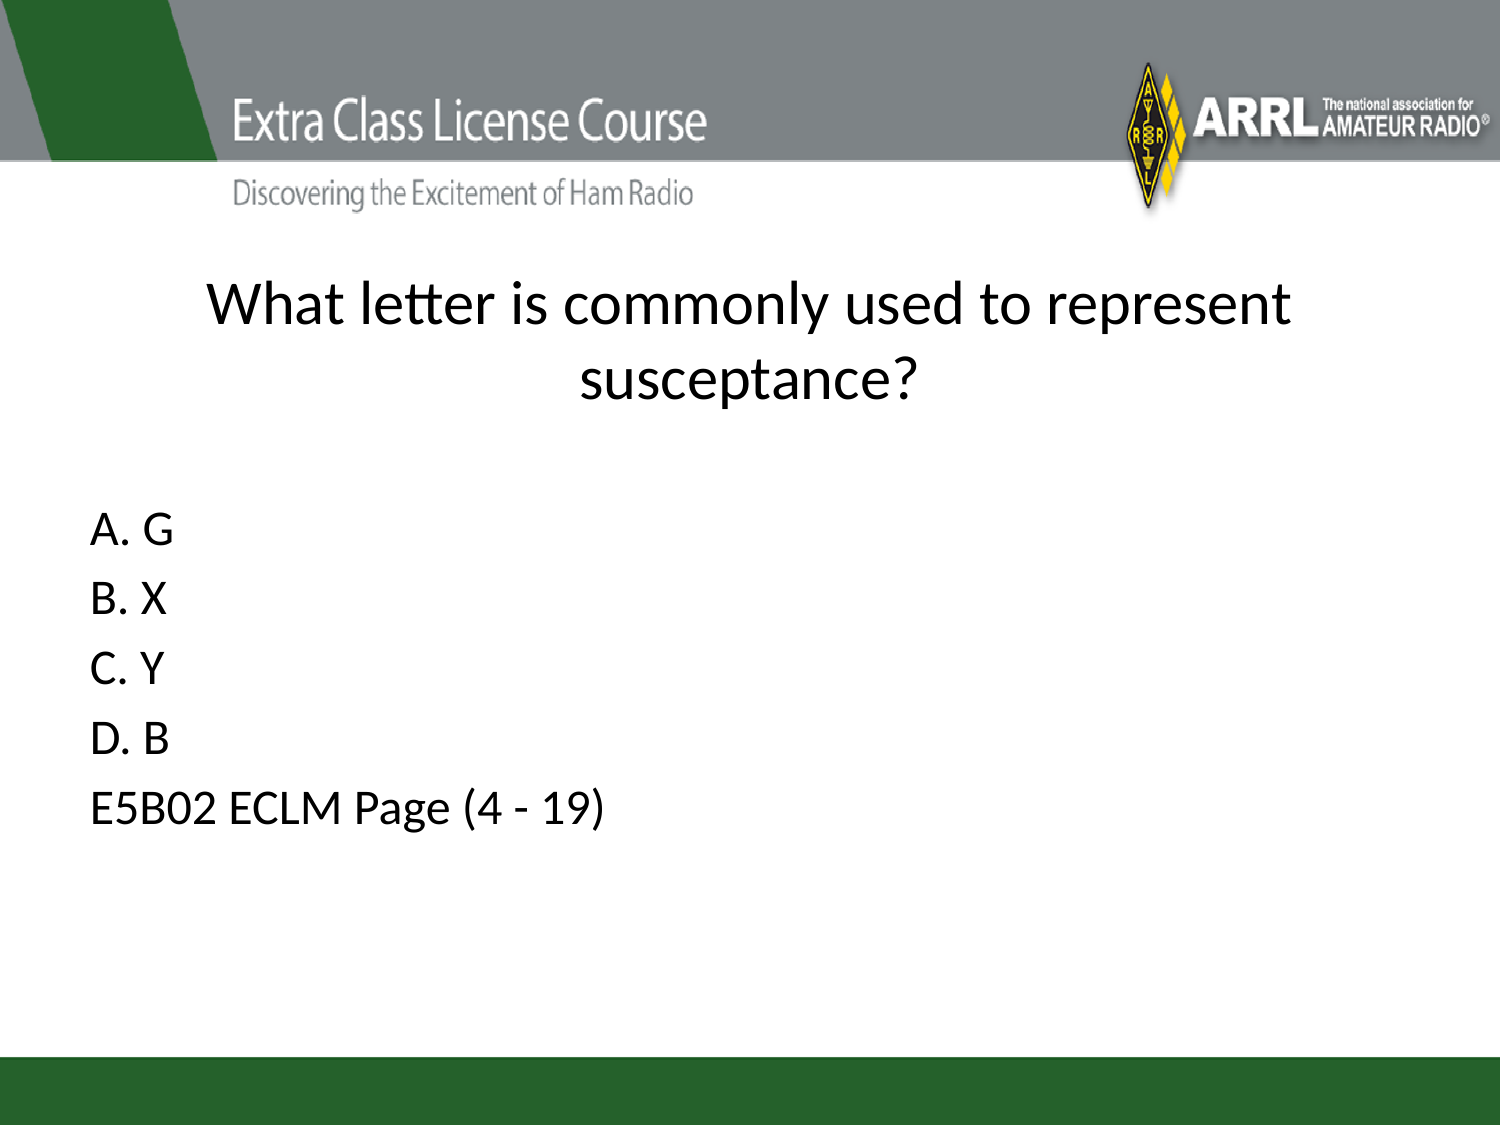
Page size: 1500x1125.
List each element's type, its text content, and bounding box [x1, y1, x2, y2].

picture [0, 0, 1500, 1125]
title What letter is commonly used to represent susceptance? [75, 254, 1425, 435]
list A. G B. X C. Y D. B E5B02 ECLM Page (4 - 19) [75, 487, 1425, 1005]
